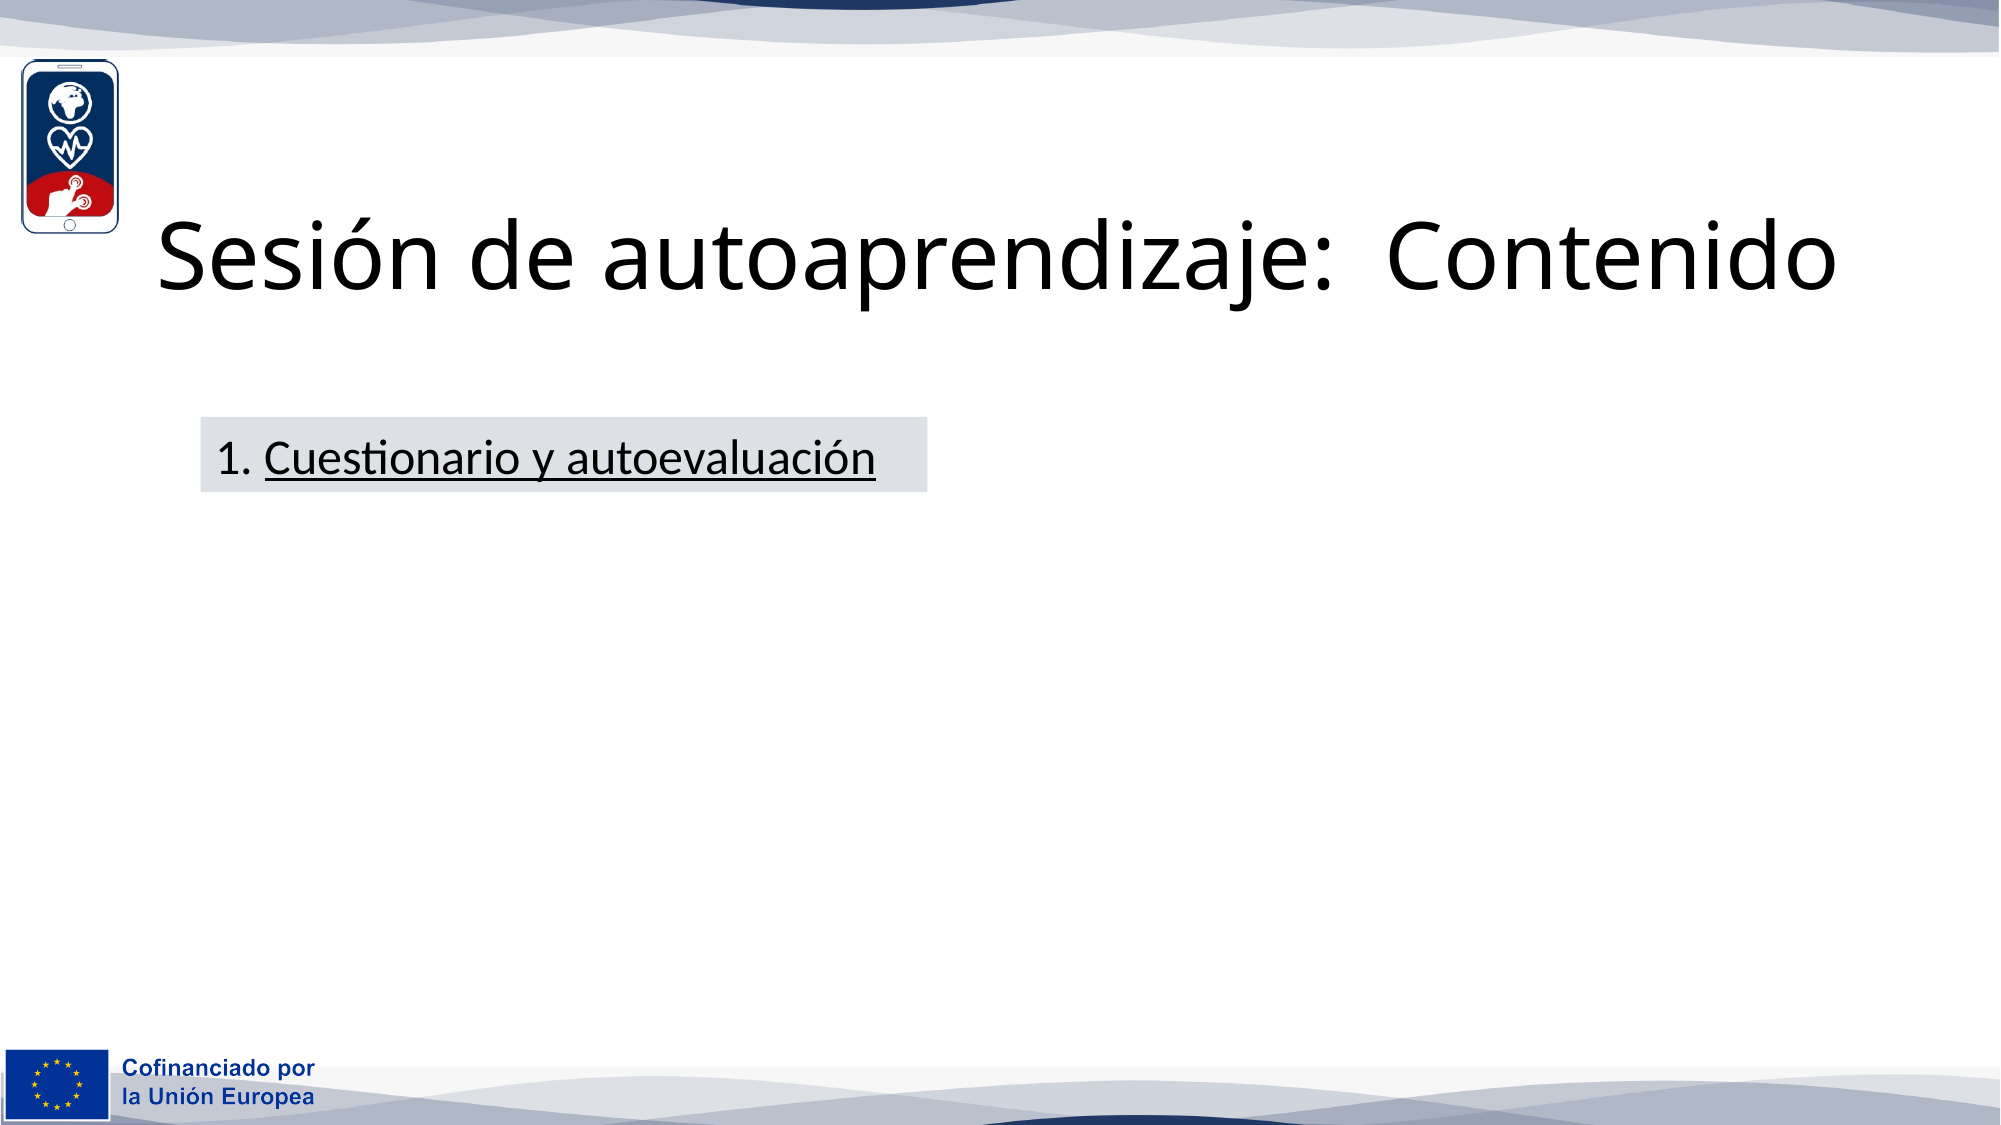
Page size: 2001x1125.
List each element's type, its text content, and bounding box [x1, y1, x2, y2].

picture [0, 0, 1999, 57]
picture [0, 1044, 2001, 1125]
title Sesión de autoaprendizaje: Contenido [136, 99, 1862, 318]
picture [21, 59, 119, 234]
text_box 1. Cuestionario y autoevaluación [200, 416, 928, 492]
